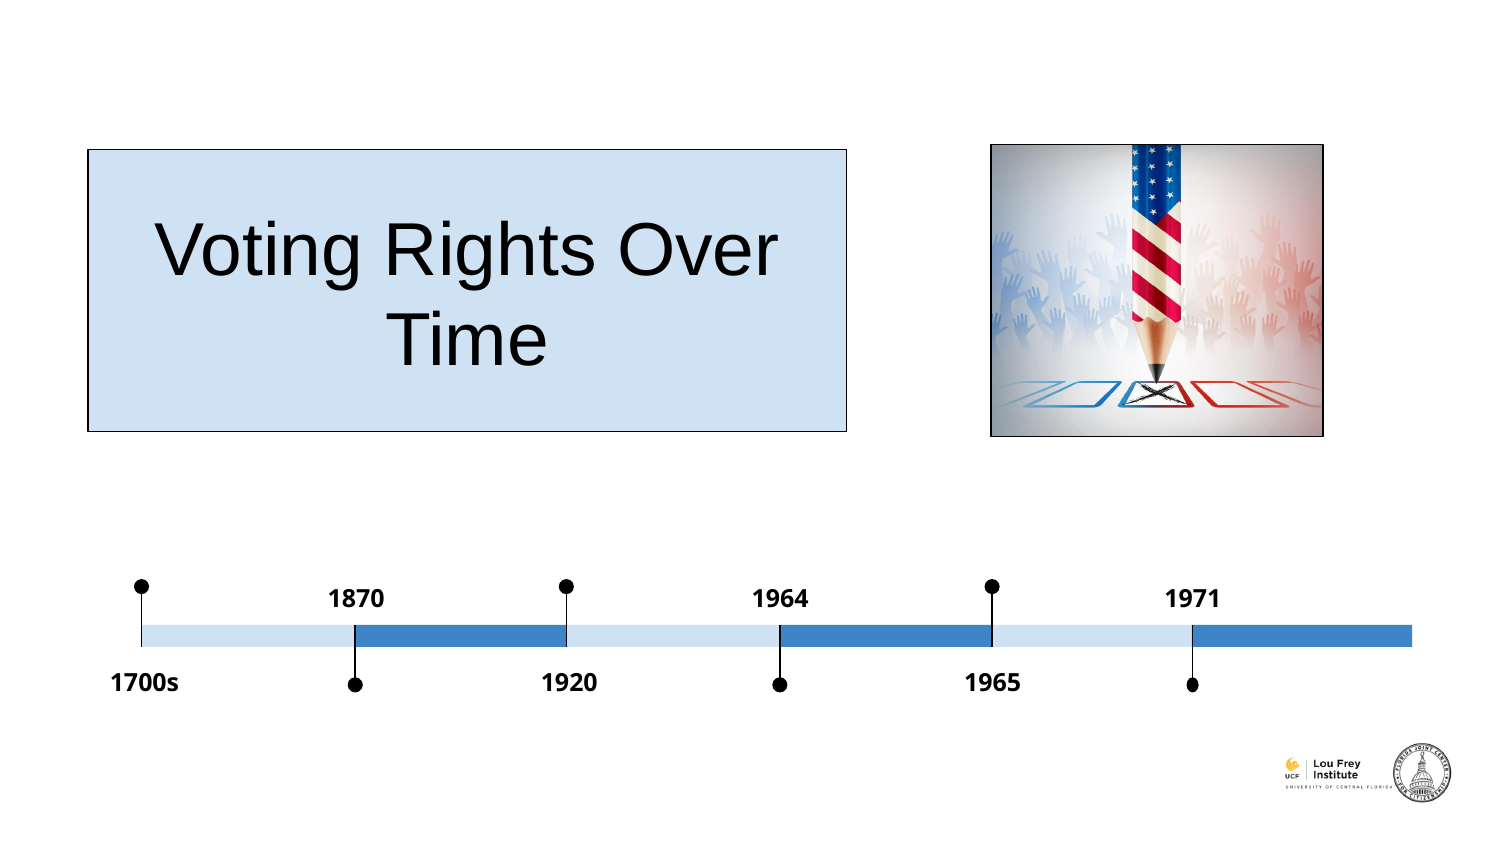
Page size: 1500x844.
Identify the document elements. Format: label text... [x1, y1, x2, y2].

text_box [87, 578, 355, 709]
title Voting Rights Over Time [87, 149, 847, 432]
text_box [512, 578, 780, 709]
picture [1275, 736, 1464, 809]
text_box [1143, 562, 1413, 693]
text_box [294, 562, 568, 693]
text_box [931, 578, 1205, 709]
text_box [718, 562, 992, 693]
picture [991, 145, 1323, 436]
